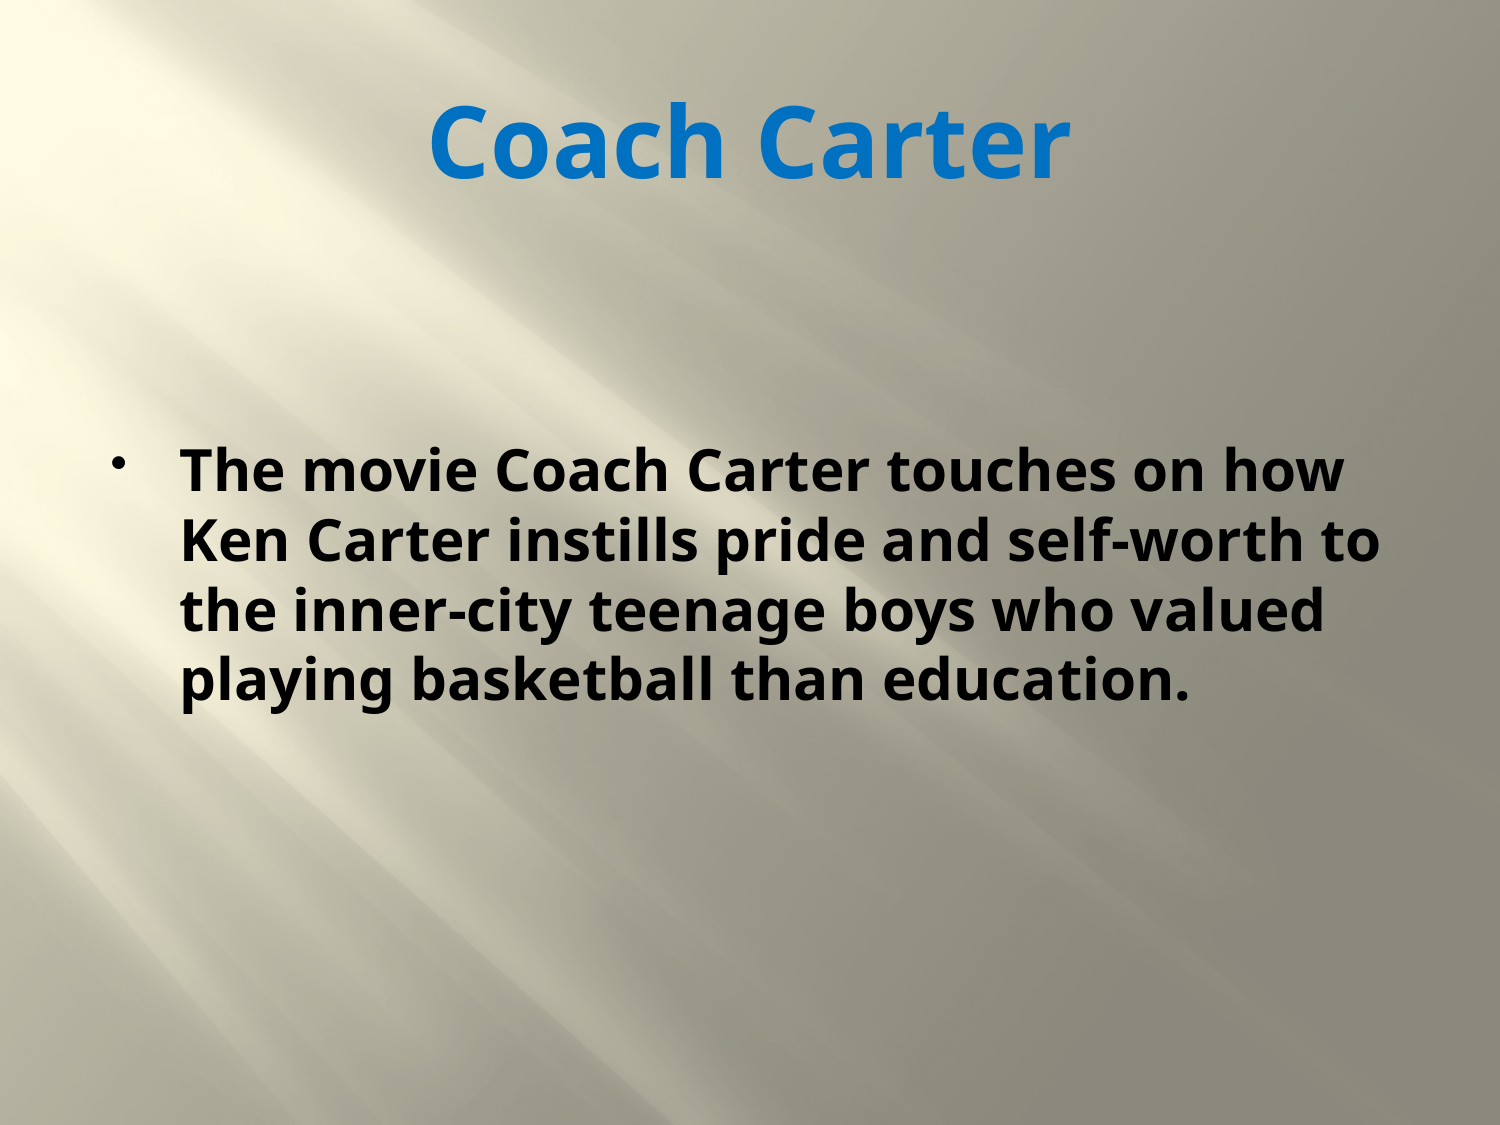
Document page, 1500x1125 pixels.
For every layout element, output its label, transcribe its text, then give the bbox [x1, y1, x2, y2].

title Coach Carter [75, 45, 1425, 233]
list The movie Coach Carter touches on how Ken Carter instills pride and self-worth to the inner-city teenage boys who valued playing basketball than education. [75, 262, 1425, 1035]
